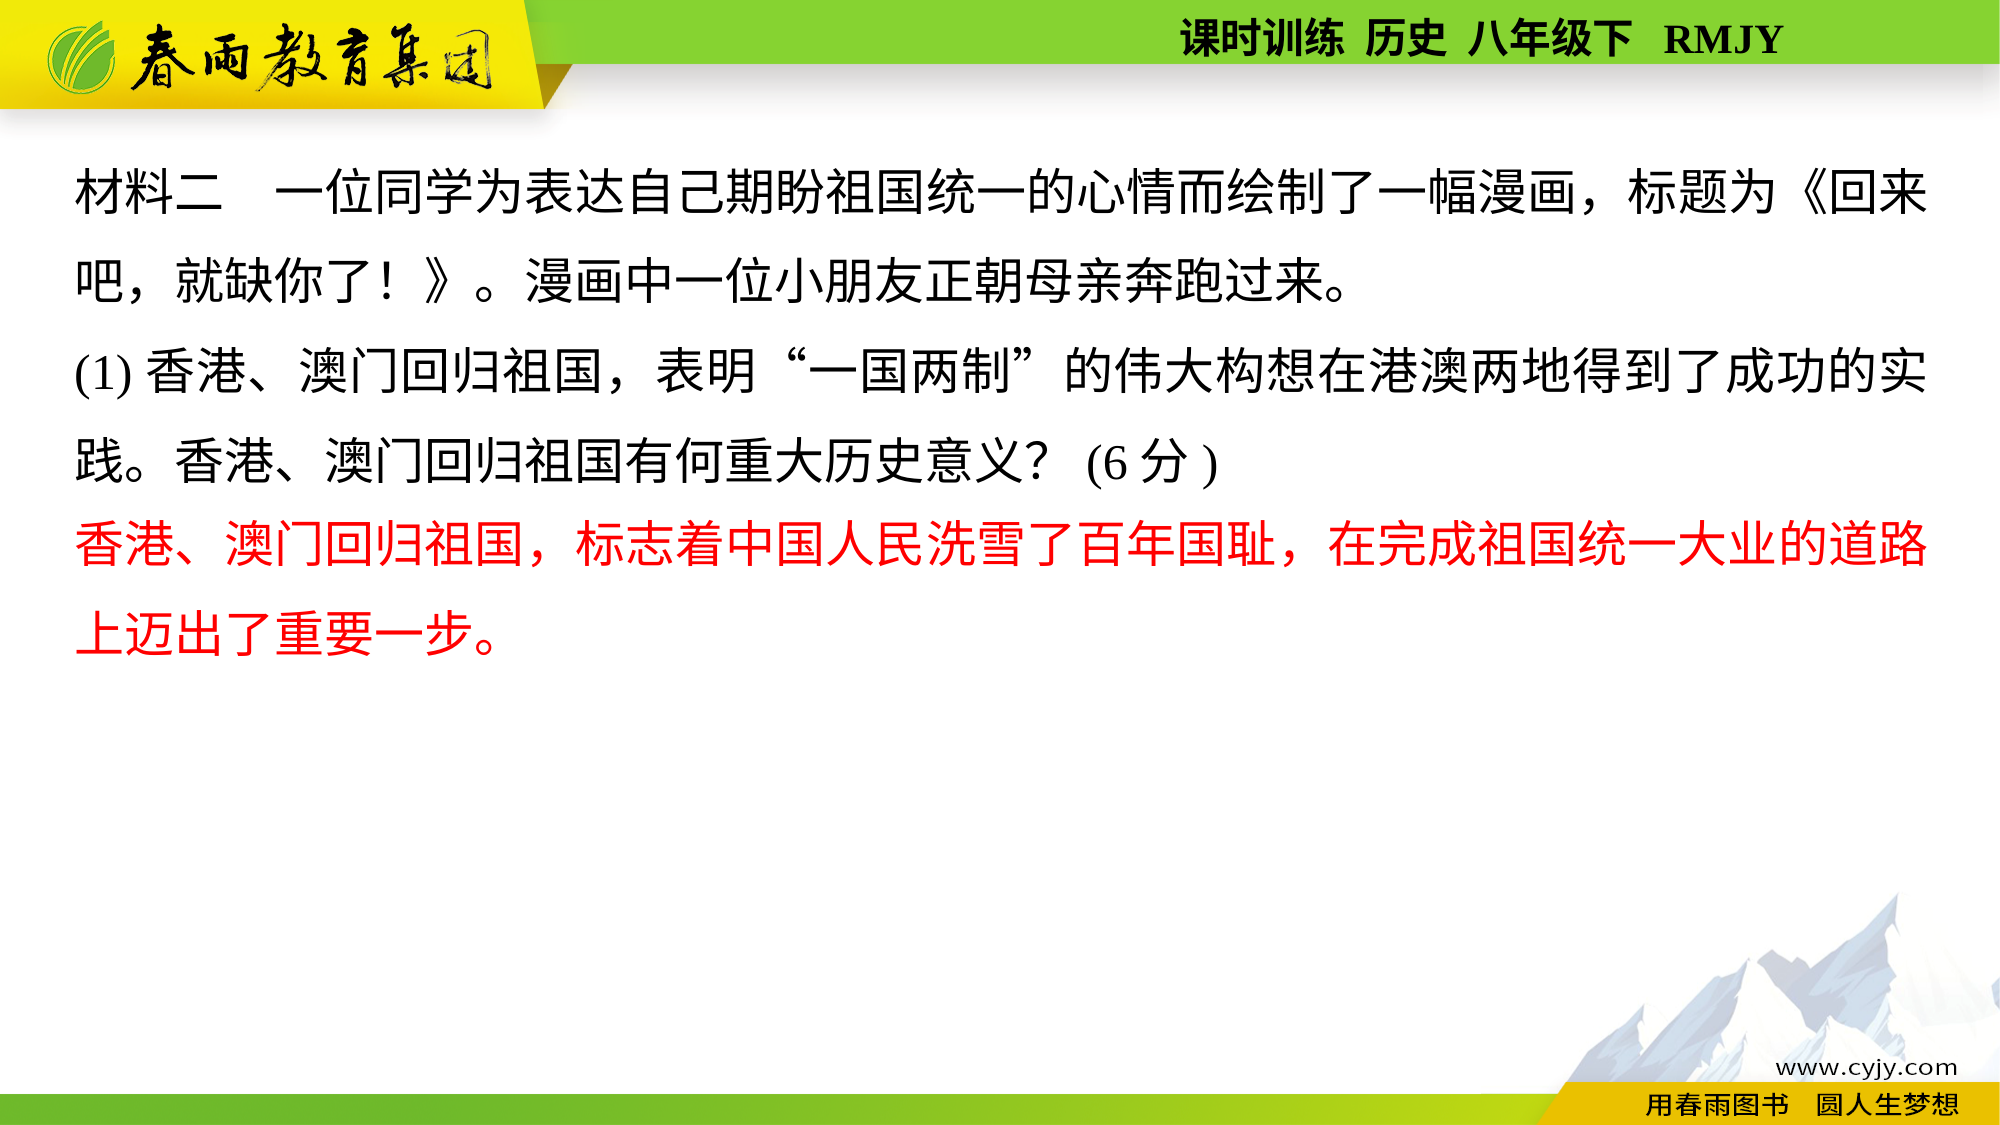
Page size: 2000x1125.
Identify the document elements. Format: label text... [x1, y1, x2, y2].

list 材料二 一位同学为表达自己期盼祖国统一的心情而绘制了一幅漫画，标题为《回来吧，就缺你了！》。漫画中一位小朋友正朝母亲奔跑过来。 (1)香港、澳门回归祖国，表明“一国两制”的伟大构想在港澳两地得到了成功的实践。香港、澳门回归祖国有何重大历史意义？(6分) [59, 122, 1944, 475]
text_box 香港、澳门回归祖国，标志着中国人民洗雪了百年国耻，在完成祖国统一大业的道路上迈出了重要一步。 [59, 475, 1944, 671]
picture [0, 0, 2000, 1125]
